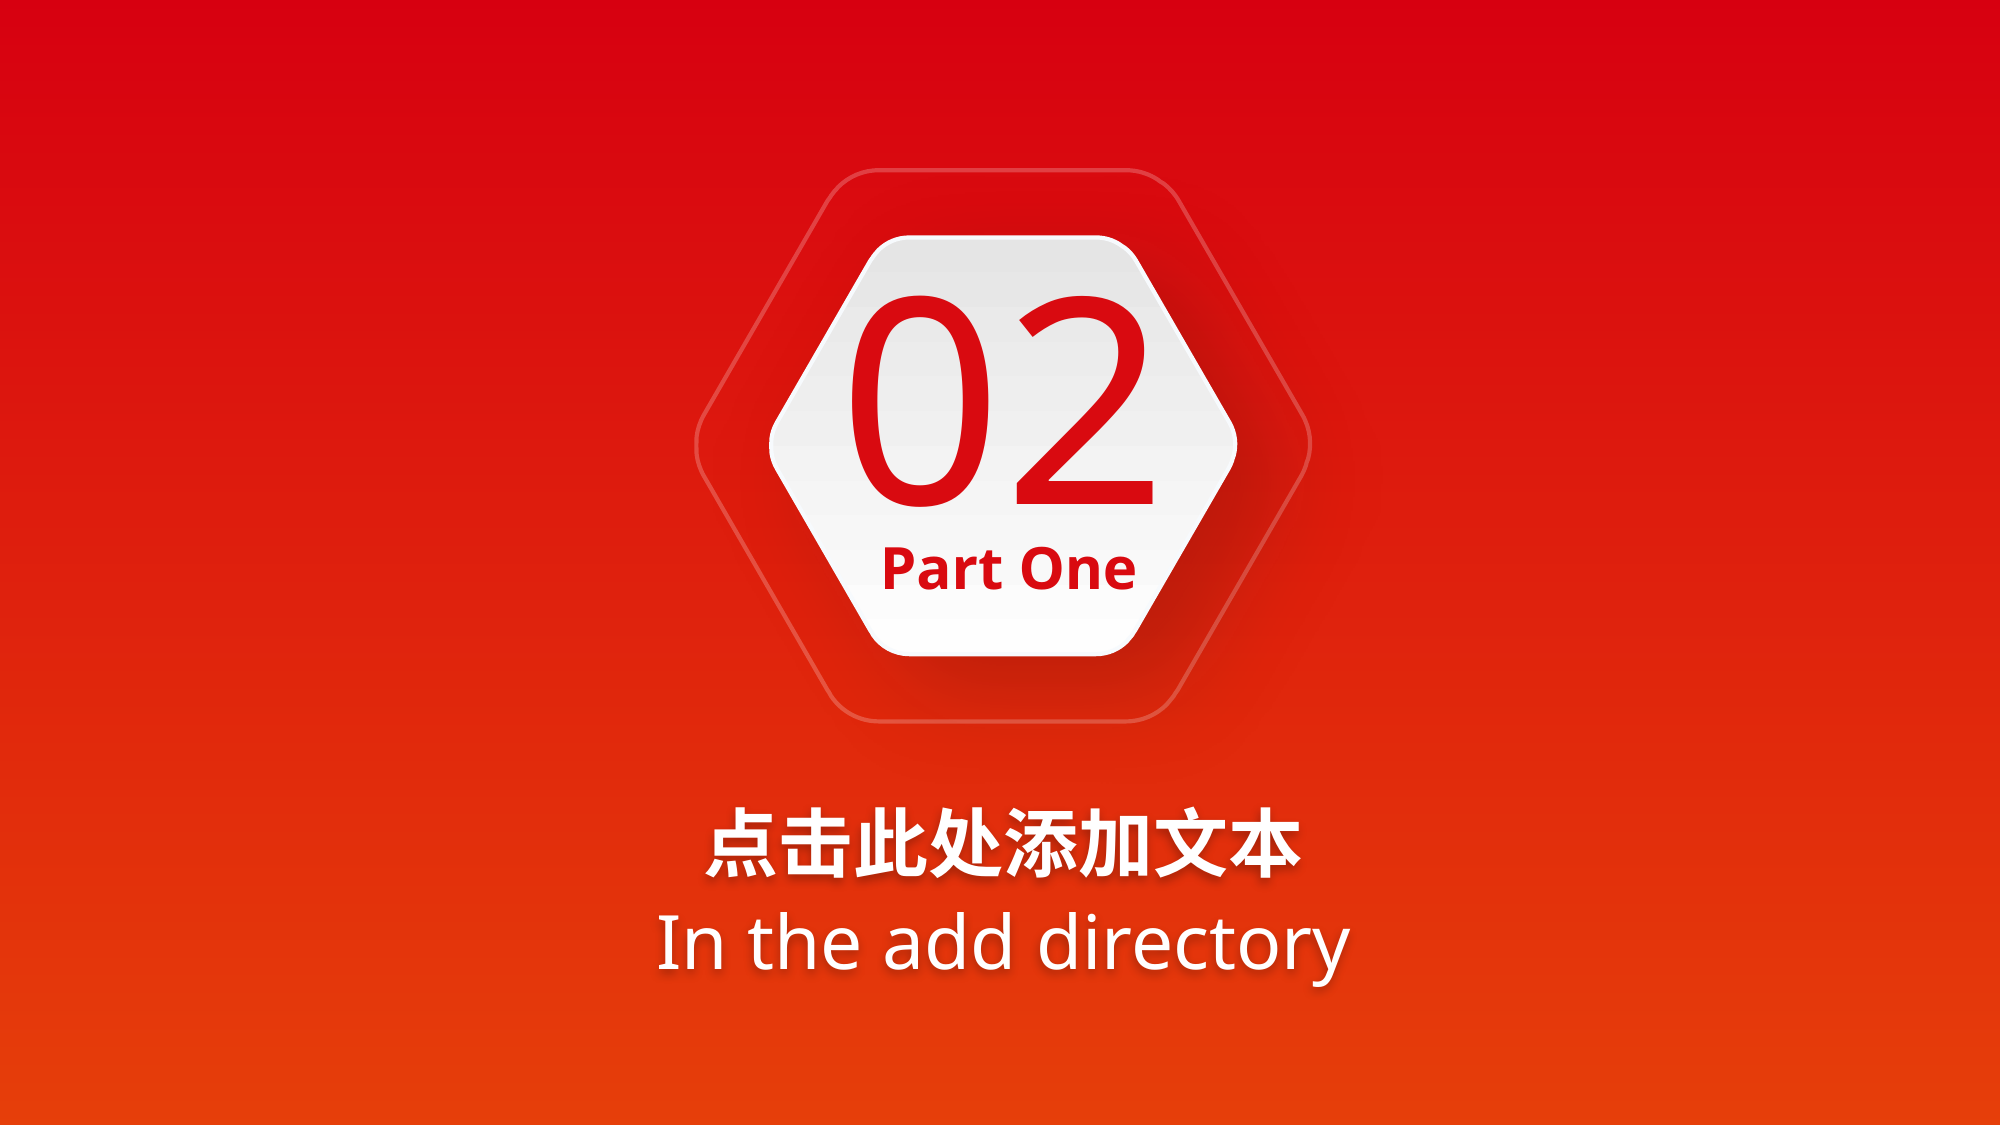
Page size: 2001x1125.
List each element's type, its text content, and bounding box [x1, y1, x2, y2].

text_box [1236, 297, 1312, 460]
text_box [821, 169, 1185, 209]
text_box In the add directory [641, 887, 1367, 993]
text_box [806, 655, 951, 723]
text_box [771, 209, 1236, 655]
text_box [695, 296, 771, 595]
text_box 点击此处添加文本 [689, 788, 1319, 887]
